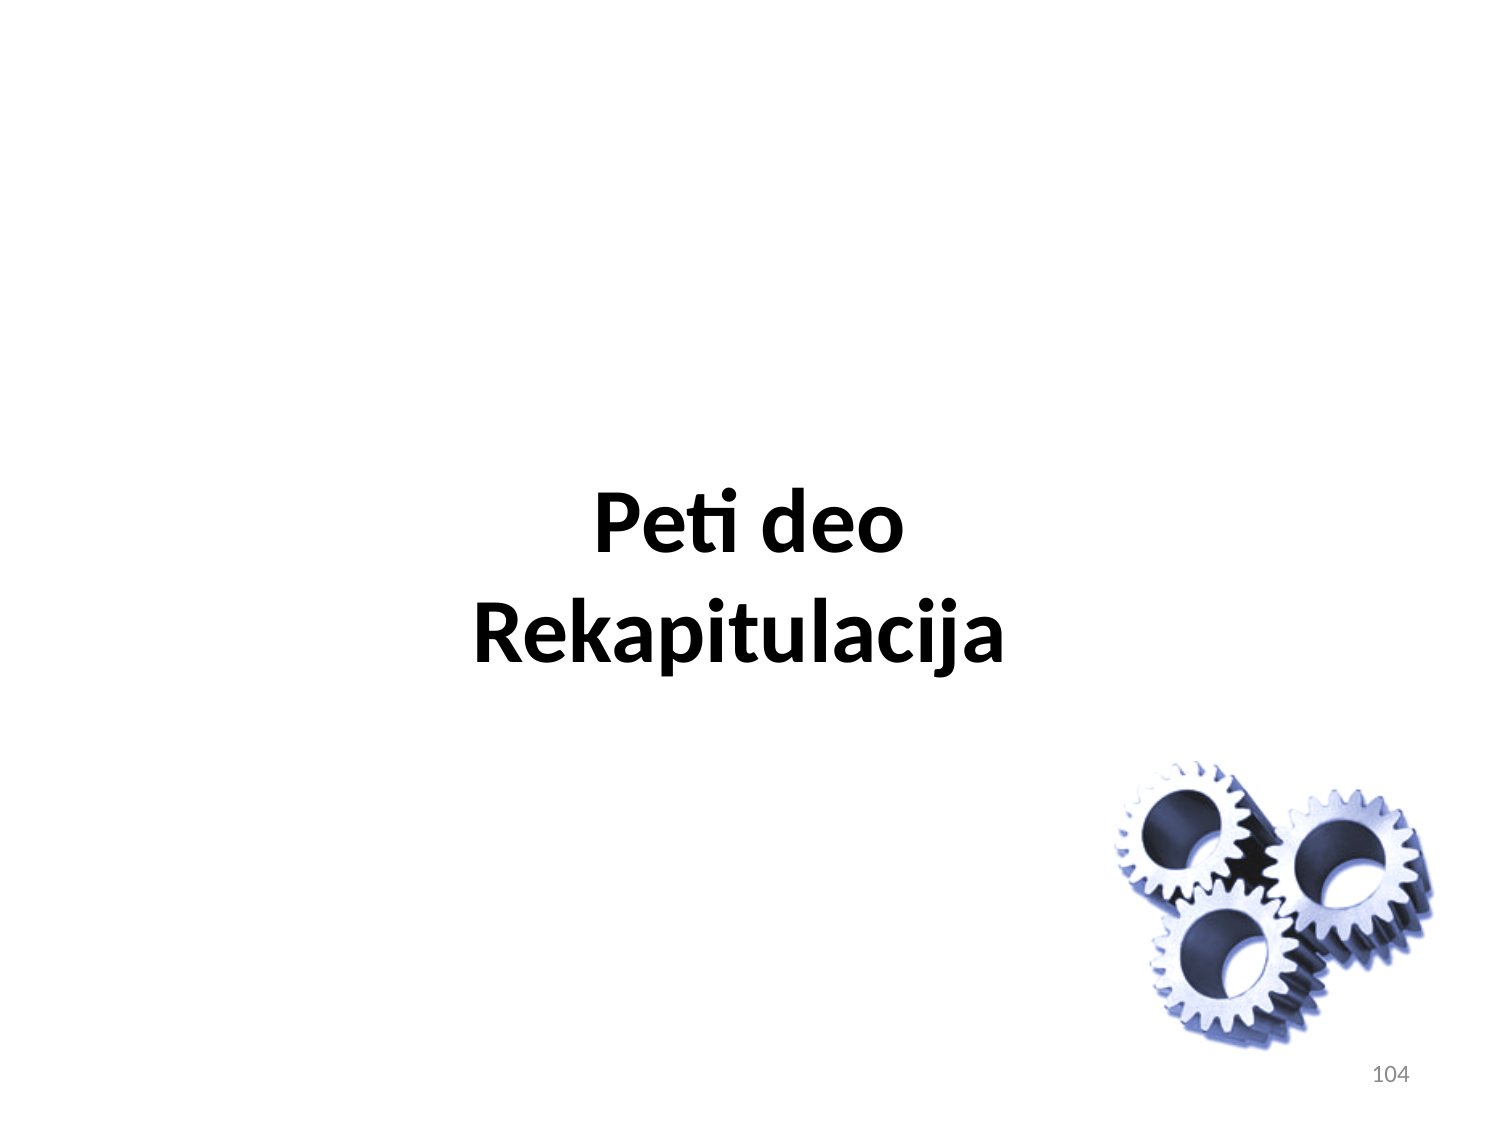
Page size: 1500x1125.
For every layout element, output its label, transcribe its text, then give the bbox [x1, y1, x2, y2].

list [1113, 761, 1436, 1052]
title Peti deo Rekapitulacija [75, 453, 1425, 641]
slide_number 104 [1074, 1042, 1425, 1103]
